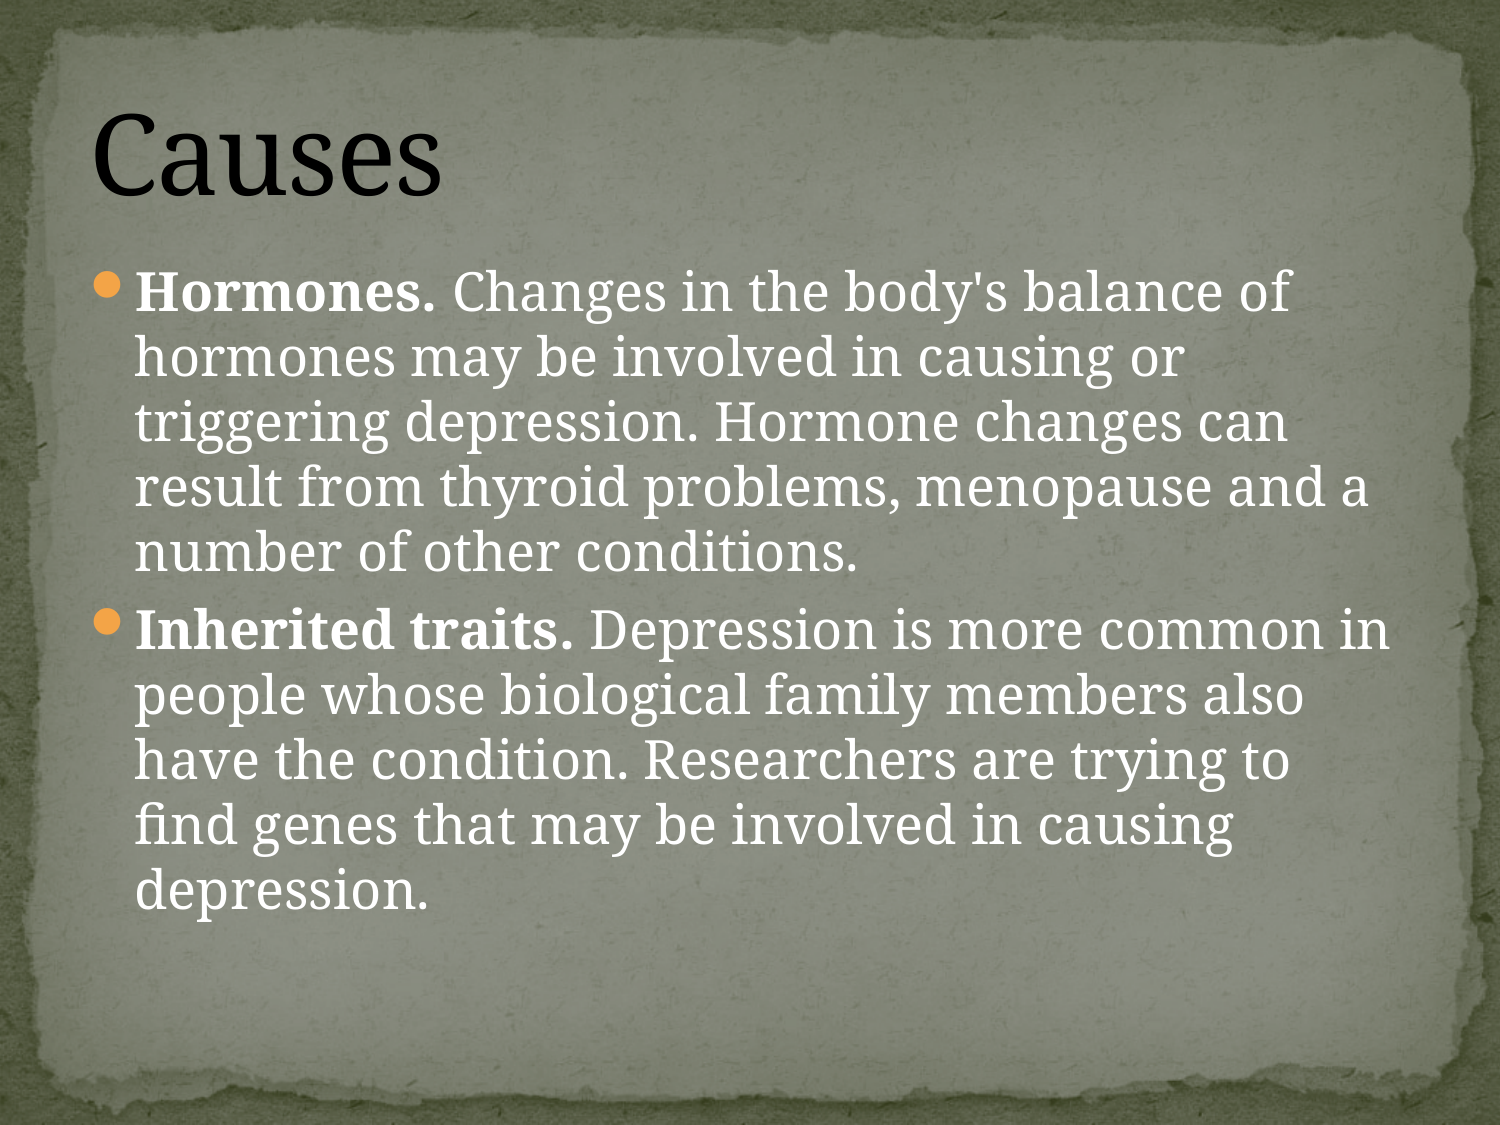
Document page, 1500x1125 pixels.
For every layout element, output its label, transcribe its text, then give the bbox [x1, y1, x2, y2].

title Causes [74, 24, 1425, 225]
list Hormones. Changes in the body's balance of hormones may be involved in causing or triggering depression. Hormone changes can result from thyroid problems, menopause and a number of other conditions. Inherited traits. Depression is more common in people whose biological family members also have the condition. Researchers are trying to find genes that may be involved in causing depression. [75, 249, 1425, 1000]
